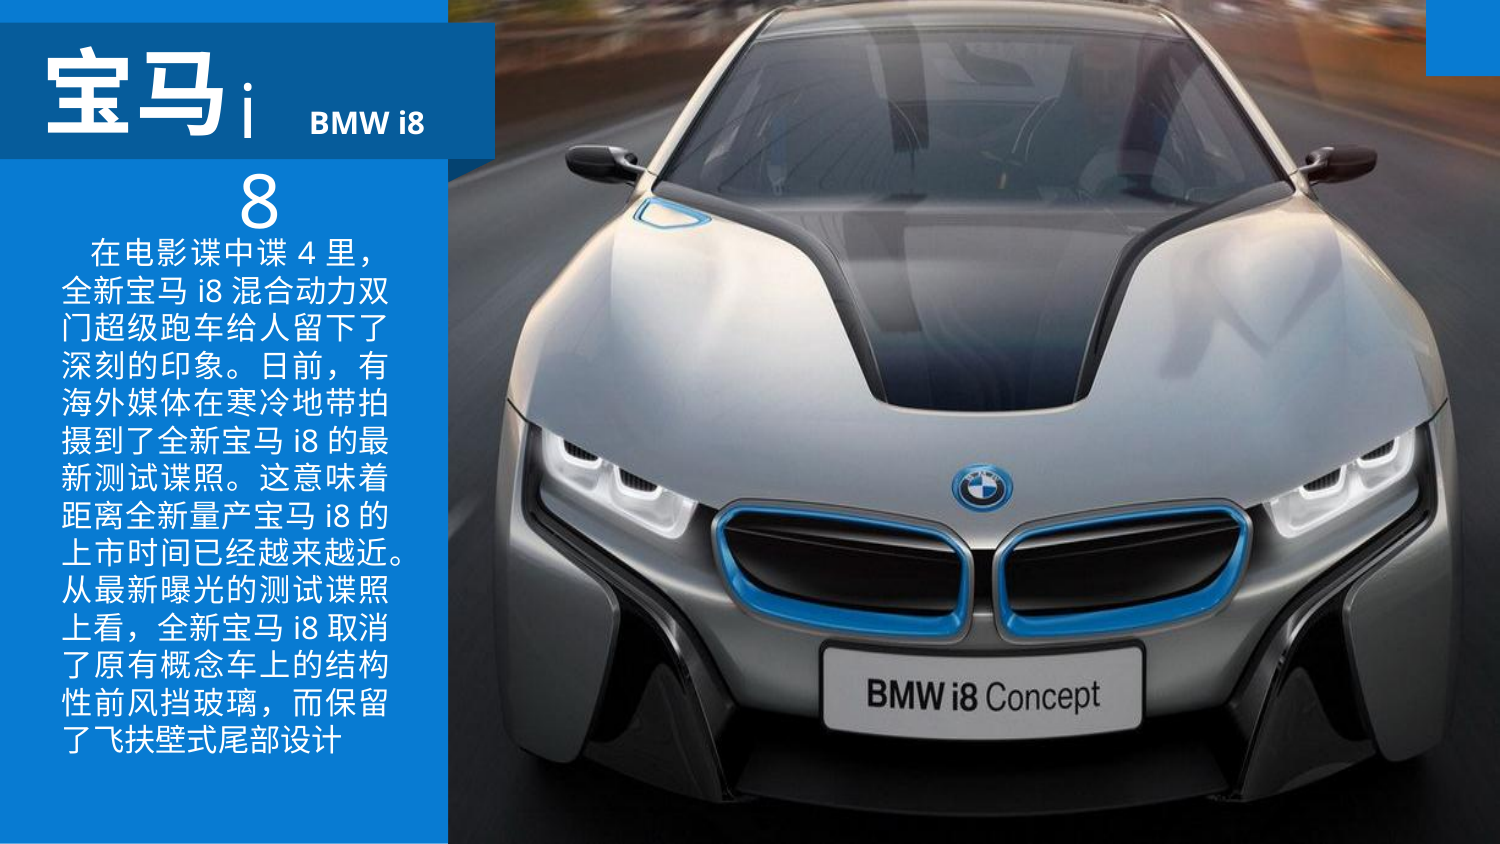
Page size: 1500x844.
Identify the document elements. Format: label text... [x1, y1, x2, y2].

text_box 宝马 [30, 28, 248, 153]
text_box [0, 21, 448, 160]
text_box [0, 0, 448, 21]
picture [448, 0, 1500, 844]
text_box 在电影谍中谍4里，全新宝马i8混合动力双门超级跑车给人留下了深刻的印象。日前，有海外媒体在寒冷地带拍摄到了全新宝马i8的最新测试谍照。这意味着距离全新量产宝马i8的上市时间已经越来越近。从最新曝光的测试谍照上看，全新宝马i8取消了原有概念车上的结构性前风挡玻璃，而保留了飞扶壁式尾部设计 [50, 228, 402, 764]
text_box BMW i8 [289, 98, 448, 147]
text_box i8 [227, 58, 312, 228]
text_box [0, 160, 448, 844]
